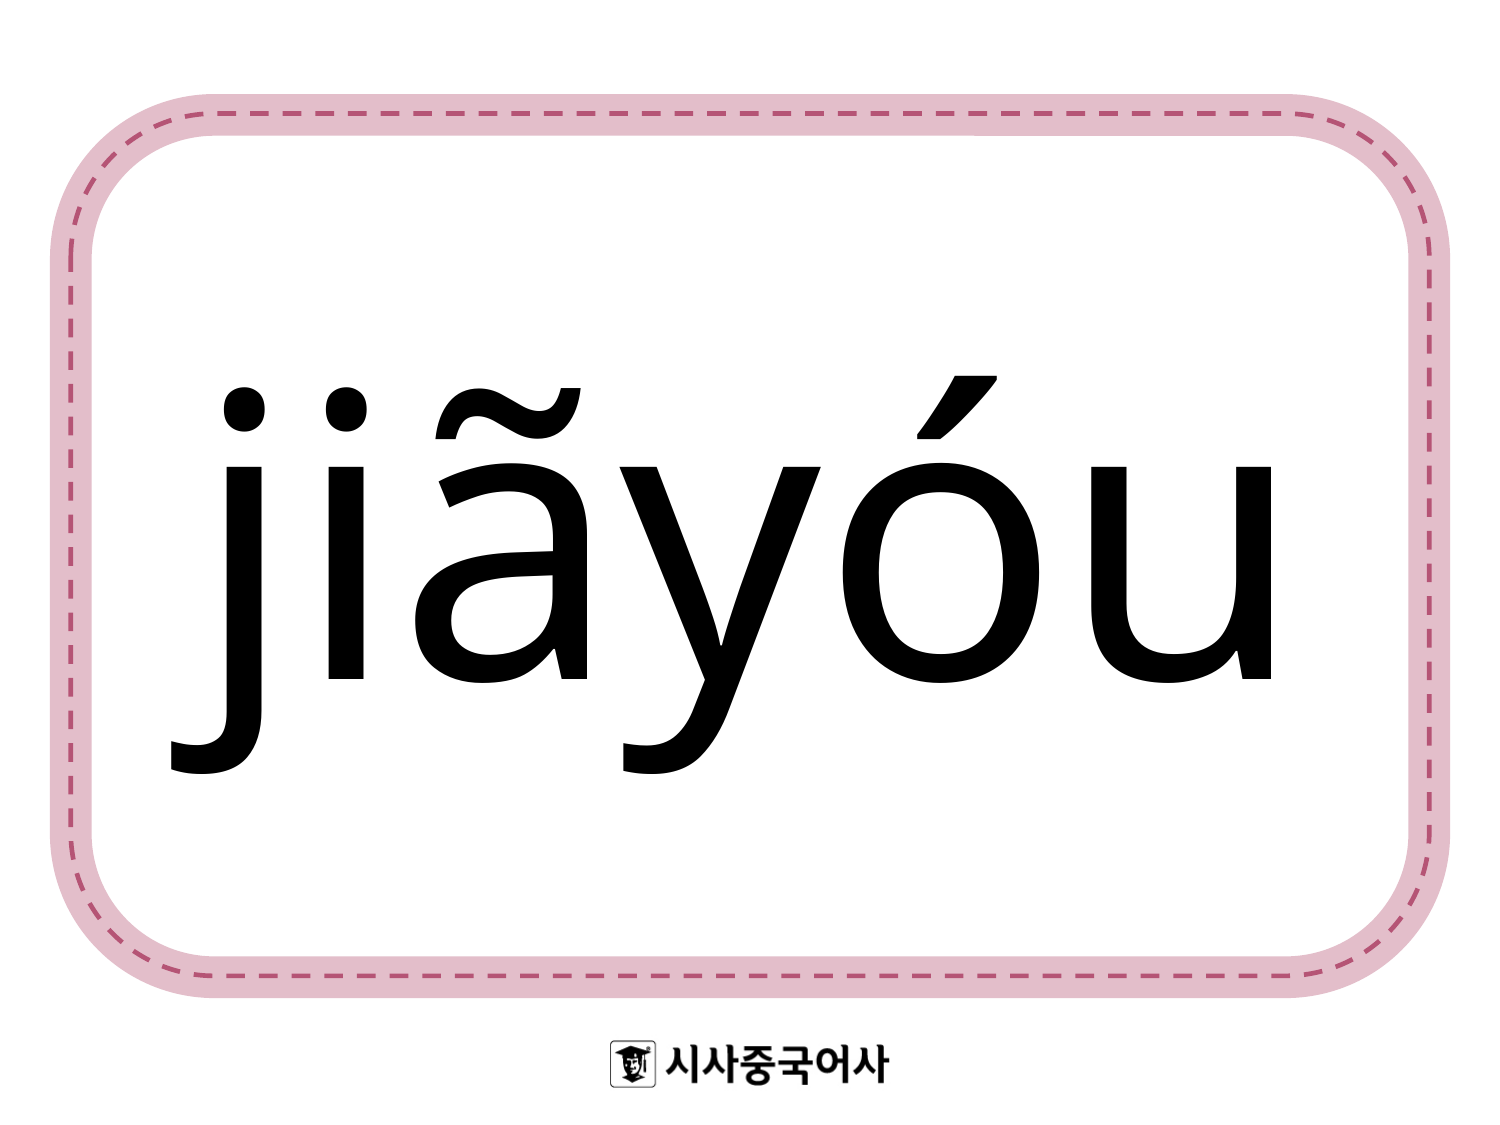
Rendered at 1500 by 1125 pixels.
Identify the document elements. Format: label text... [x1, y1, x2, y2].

picture [602, 1034, 898, 1094]
text_box jiãyóu [145, 189, 1354, 853]
